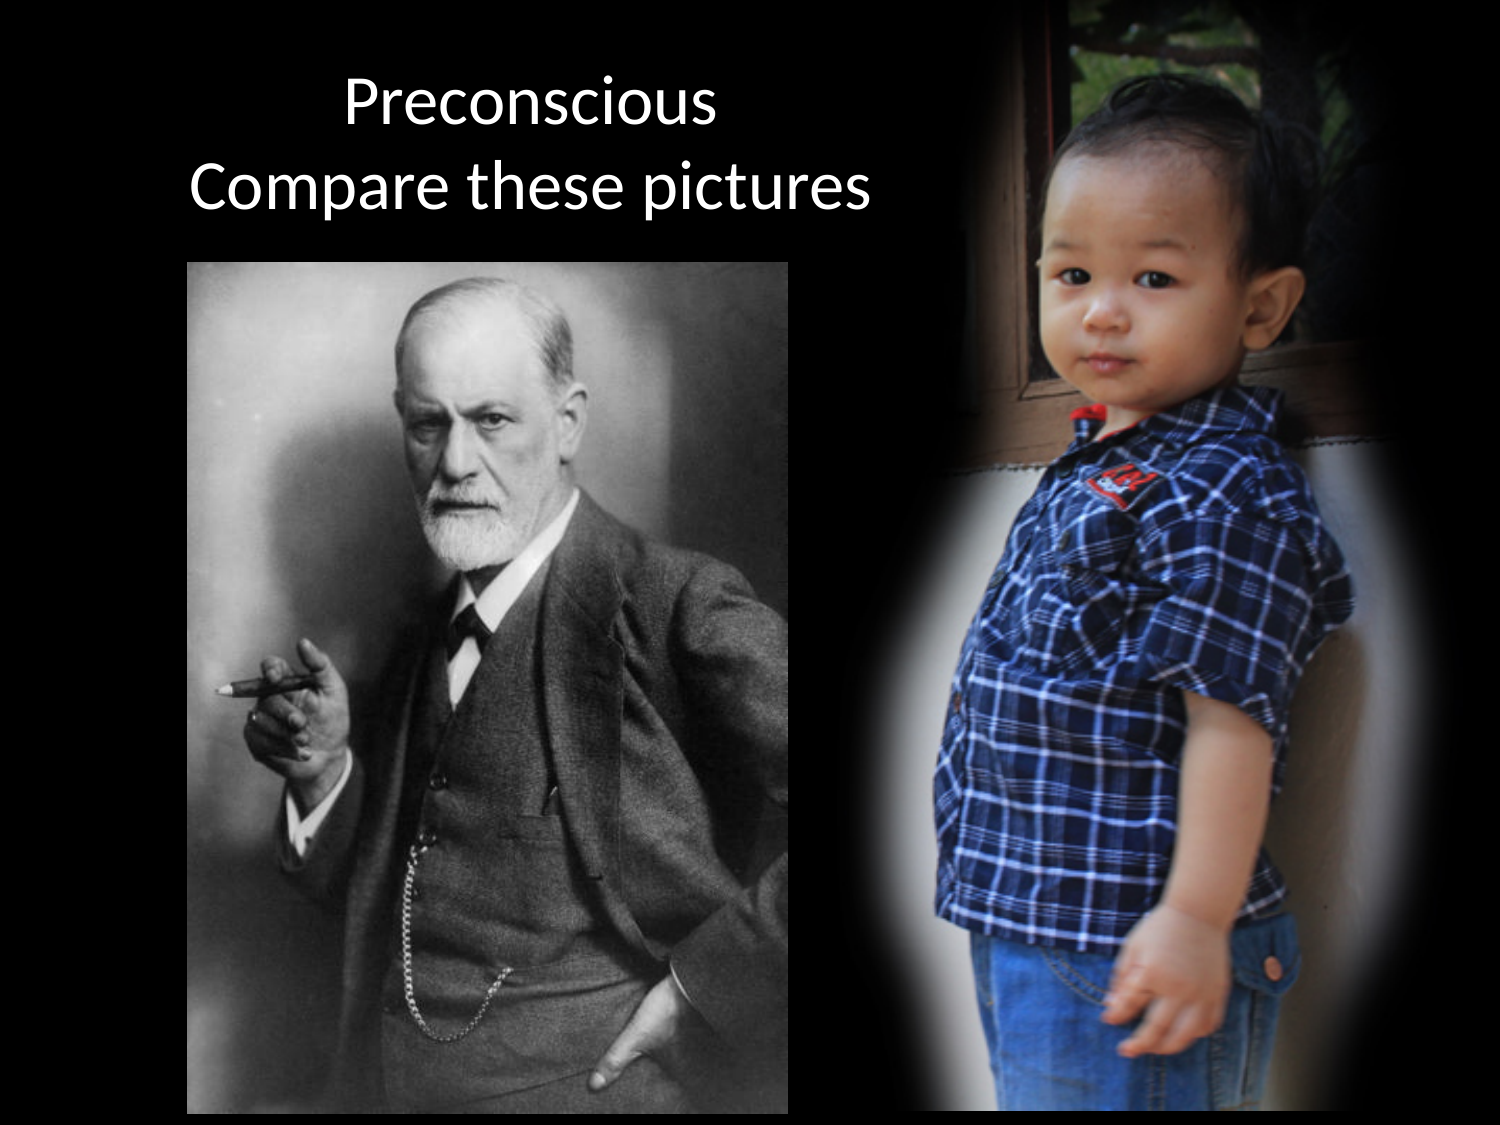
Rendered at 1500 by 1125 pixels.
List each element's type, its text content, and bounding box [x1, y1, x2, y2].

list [837, 0, 1463, 1111]
picture [187, 262, 788, 1114]
title Preconscious Compare these pictures [75, 45, 832, 233]
